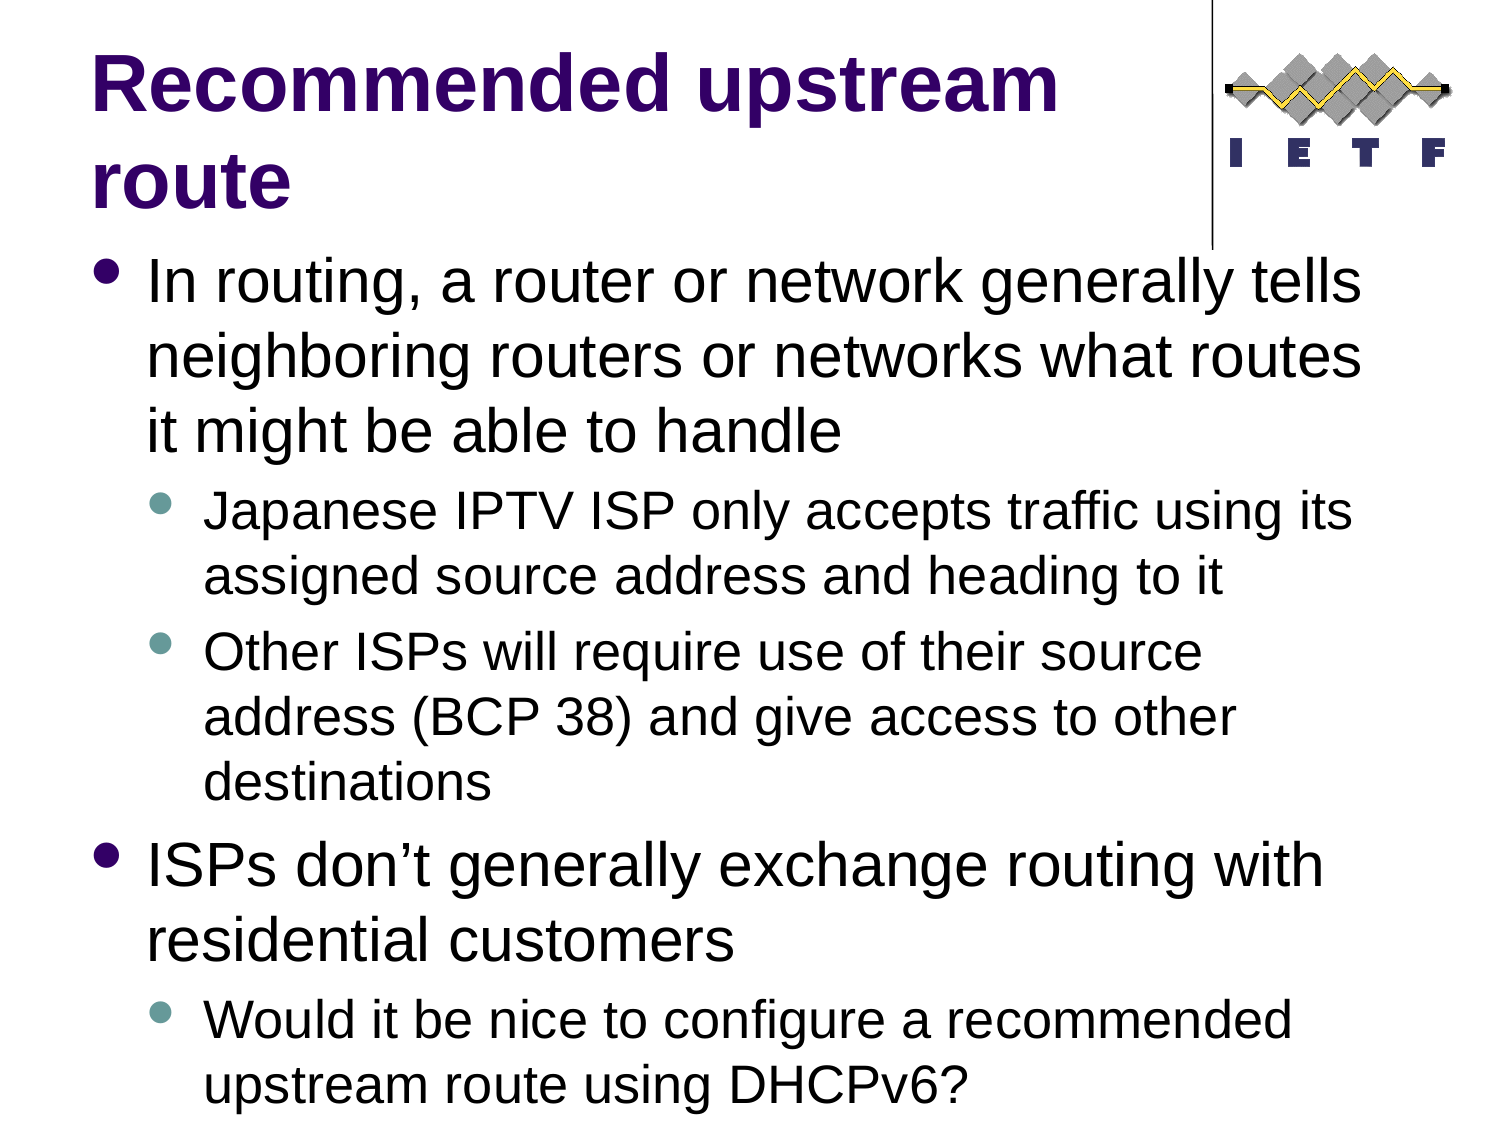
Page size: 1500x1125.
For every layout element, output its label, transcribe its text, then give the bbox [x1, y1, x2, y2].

picture [1212, 37, 1463, 181]
list In routing, a router or network generally tells neighboring routers or networks what routes it might be able to handle Japanese IPTV ISP only accepts traffic using its assigned source address and heading to it Other ISPs will require use of their source address (BCP 38) and give access to other destinations ISPs don’t generally exchange routing with residential customers Would it be nice to configure a recommended upstream route using DHCPv6? [74, 232, 1426, 1006]
title Recommended upstream route [74, 19, 1201, 232]
